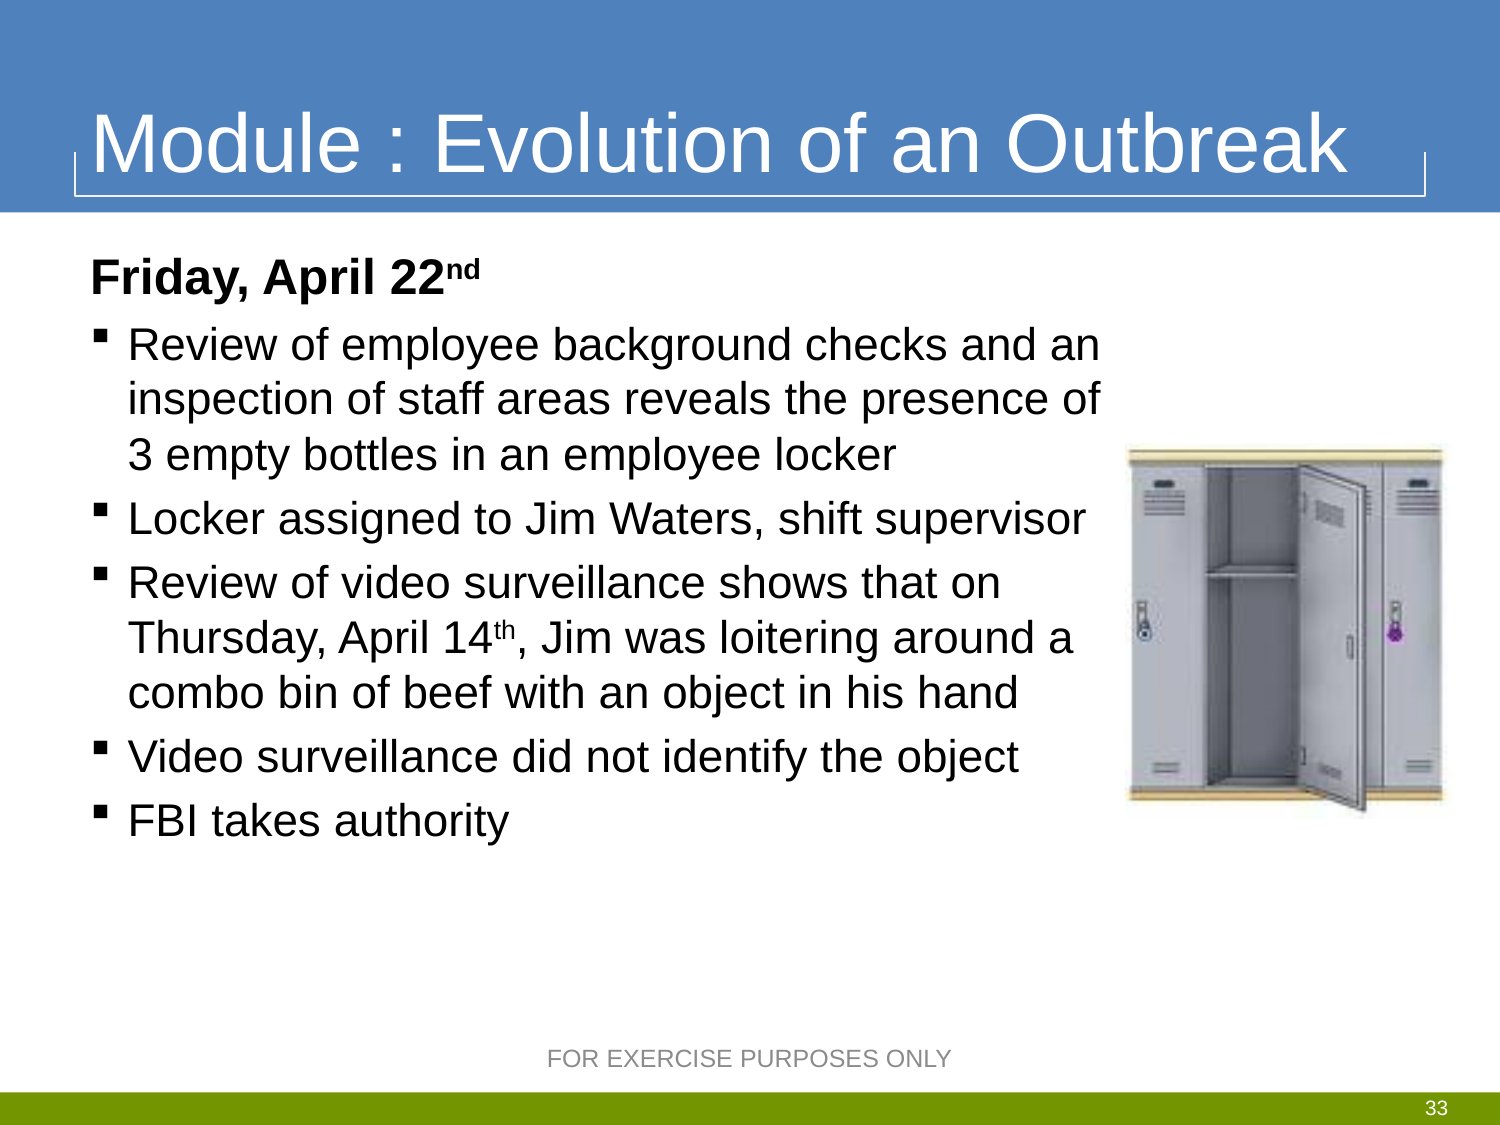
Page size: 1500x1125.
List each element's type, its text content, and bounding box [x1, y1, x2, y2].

list Friday, April 22nd Review of employee background checks and an inspection of staff areas reveals the presence of 3 empty bottles in an employee locker Locker assigned to Jim Waters, shift supervisor Review of video surveillance shows that on Thursday, April 14th, Jim was loitering around a combo bin of beef with an object in his hand Video surveillance did not identify the object FBI takes authority [74, 237, 1151, 1006]
picture [1124, 443, 1453, 820]
title Module : Evolution of an Outbreak [74, 44, 1426, 233]
footer FOR EXERCISE PURPOSES ONLY [512, 1042, 988, 1103]
